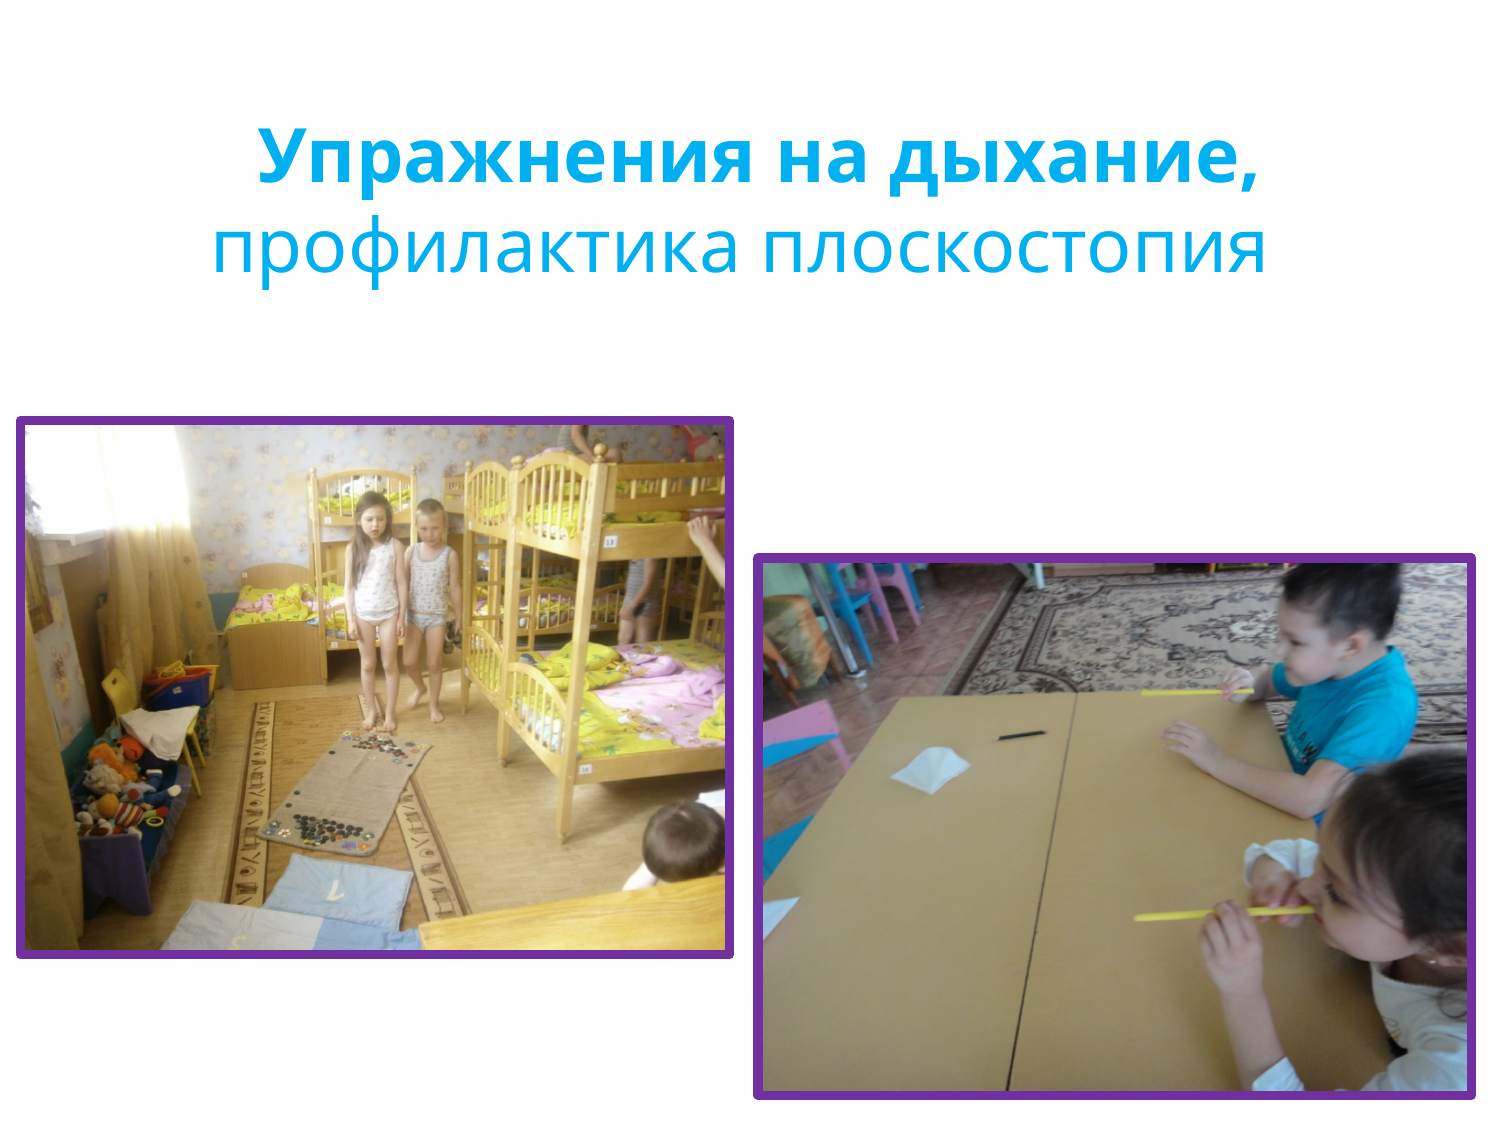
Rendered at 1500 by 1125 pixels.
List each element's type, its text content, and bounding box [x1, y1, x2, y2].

picture [762, 562, 1467, 1091]
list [24, 424, 726, 951]
title Упражнения на дыхание, профилактика плоскостопия [75, 45, 1425, 350]
